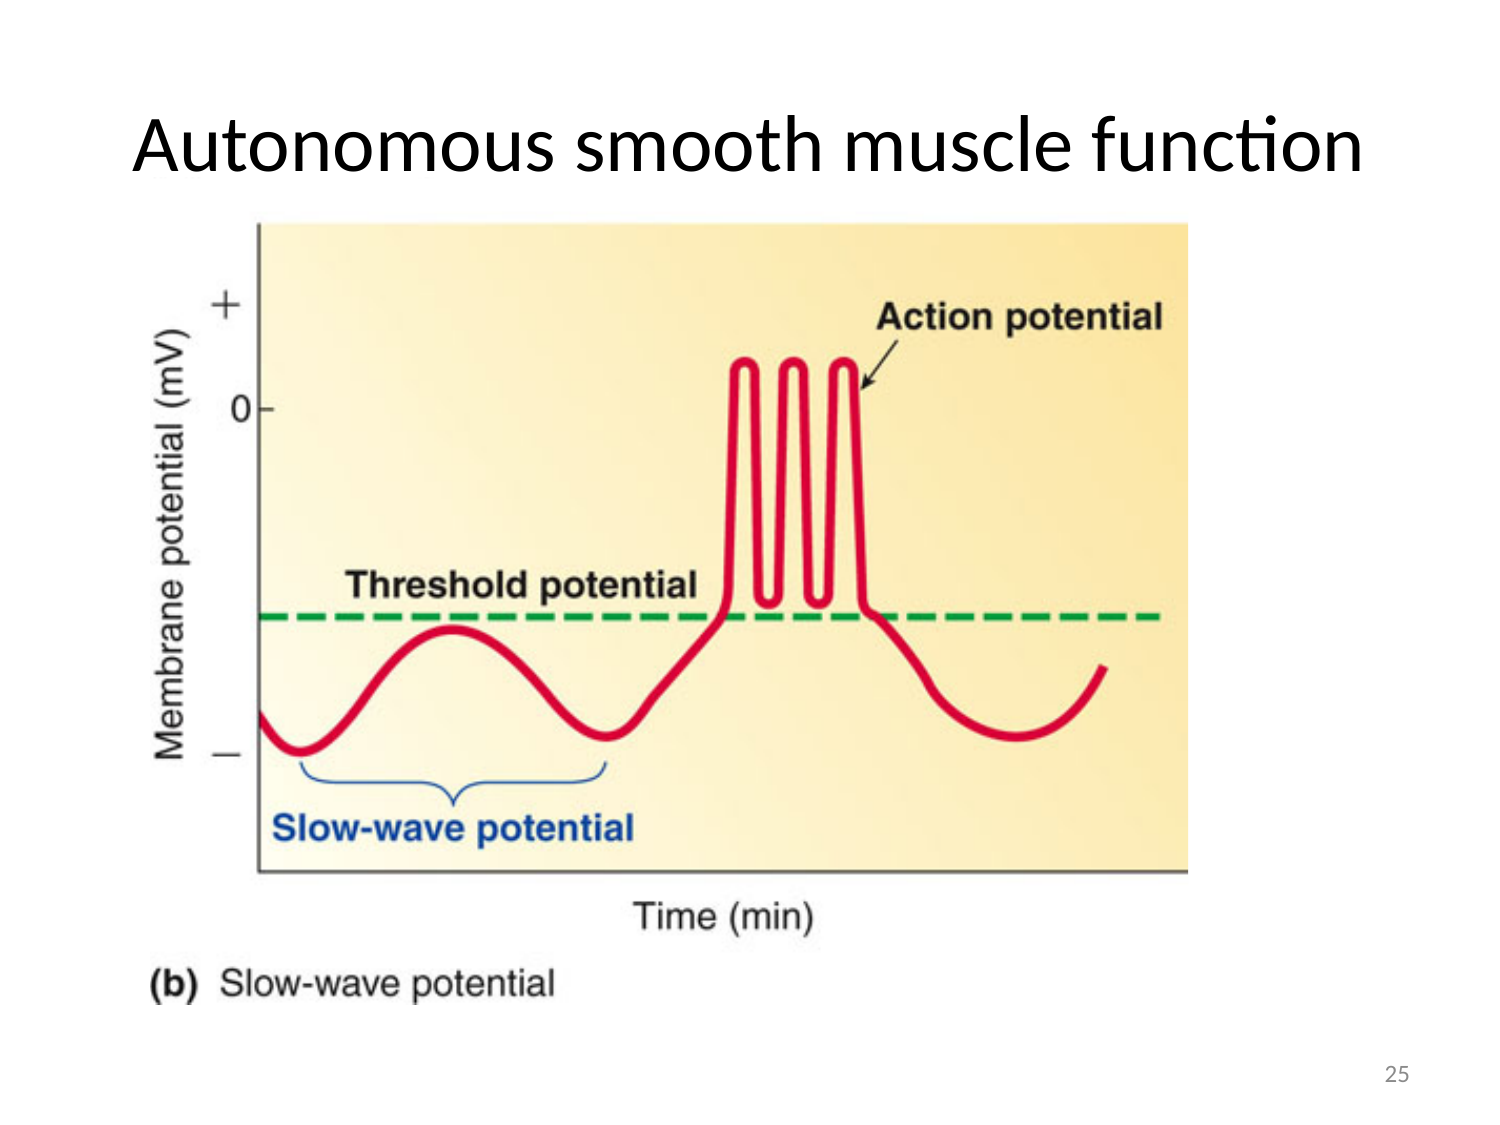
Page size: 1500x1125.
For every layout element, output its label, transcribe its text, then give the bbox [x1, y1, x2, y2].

title Autonomous smooth muscle function [75, 45, 1425, 233]
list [149, 177, 1189, 1006]
slide_number 25 [1074, 1042, 1425, 1103]
